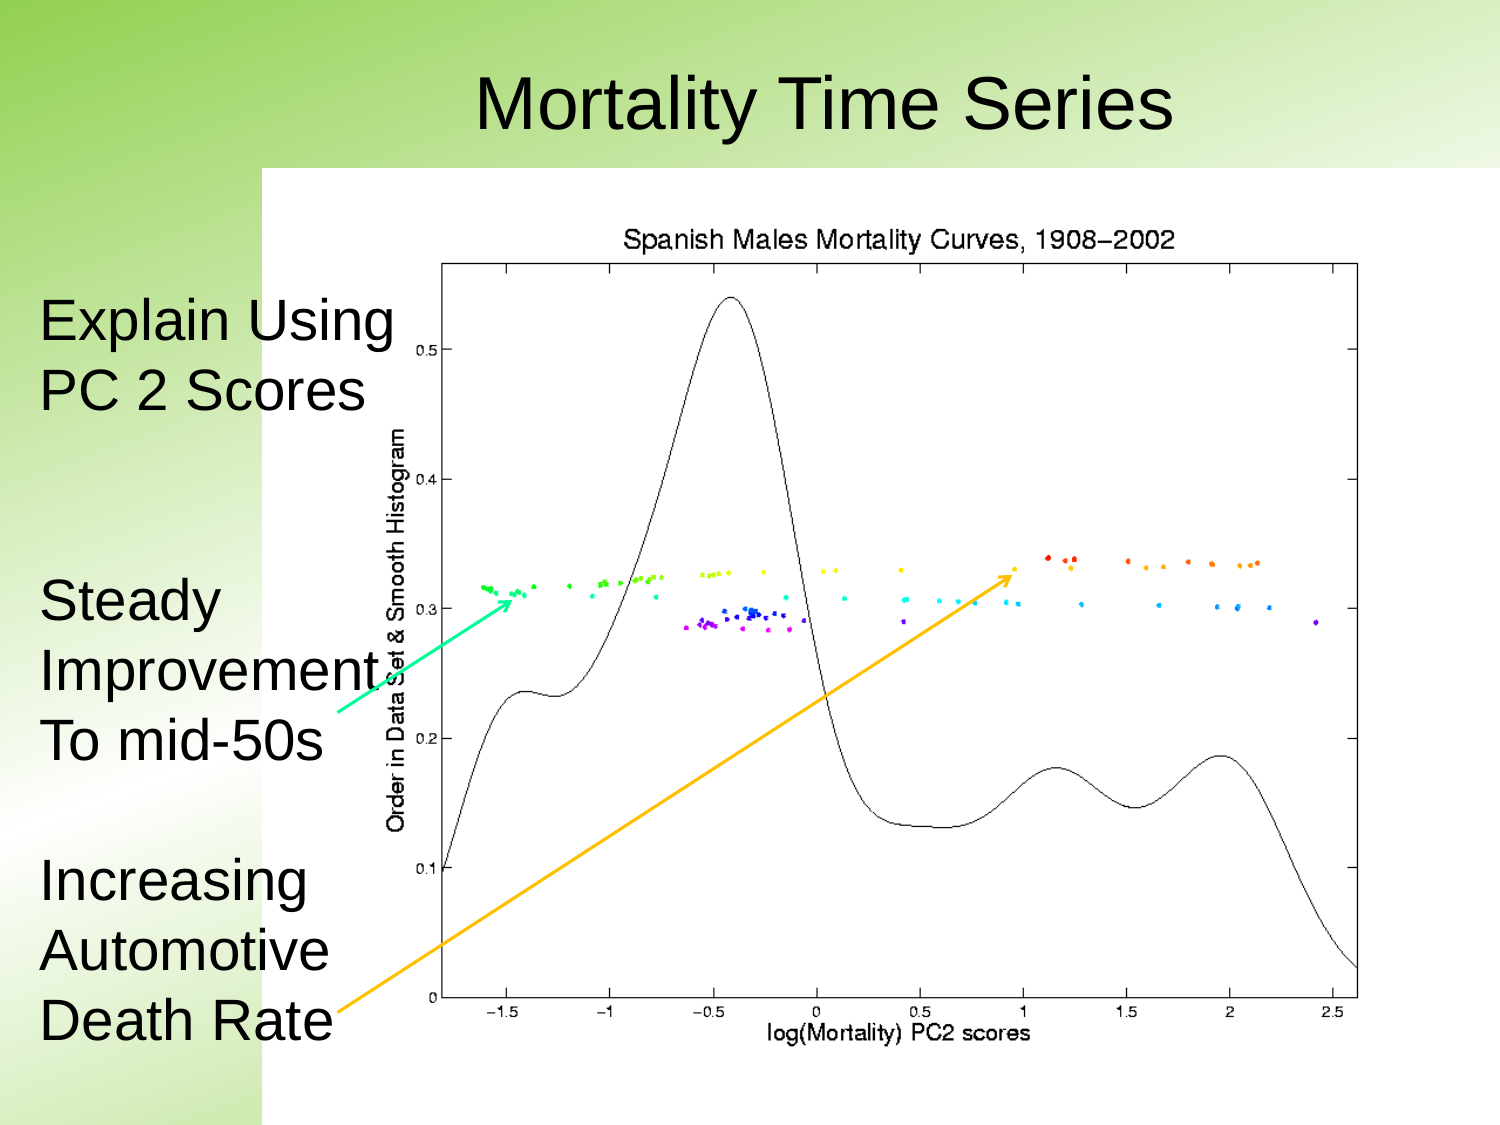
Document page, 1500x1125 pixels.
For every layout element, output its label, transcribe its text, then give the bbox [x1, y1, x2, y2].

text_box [337, 574, 1013, 1013]
picture [261, 168, 1500, 1125]
text_box Explain Using PC 2 Scores Steady Improvement To mid-50s Increasing Automotive Death Rate [24, 275, 256, 1060]
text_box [337, 599, 513, 713]
title Mortality Time Series [187, 37, 1463, 163]
